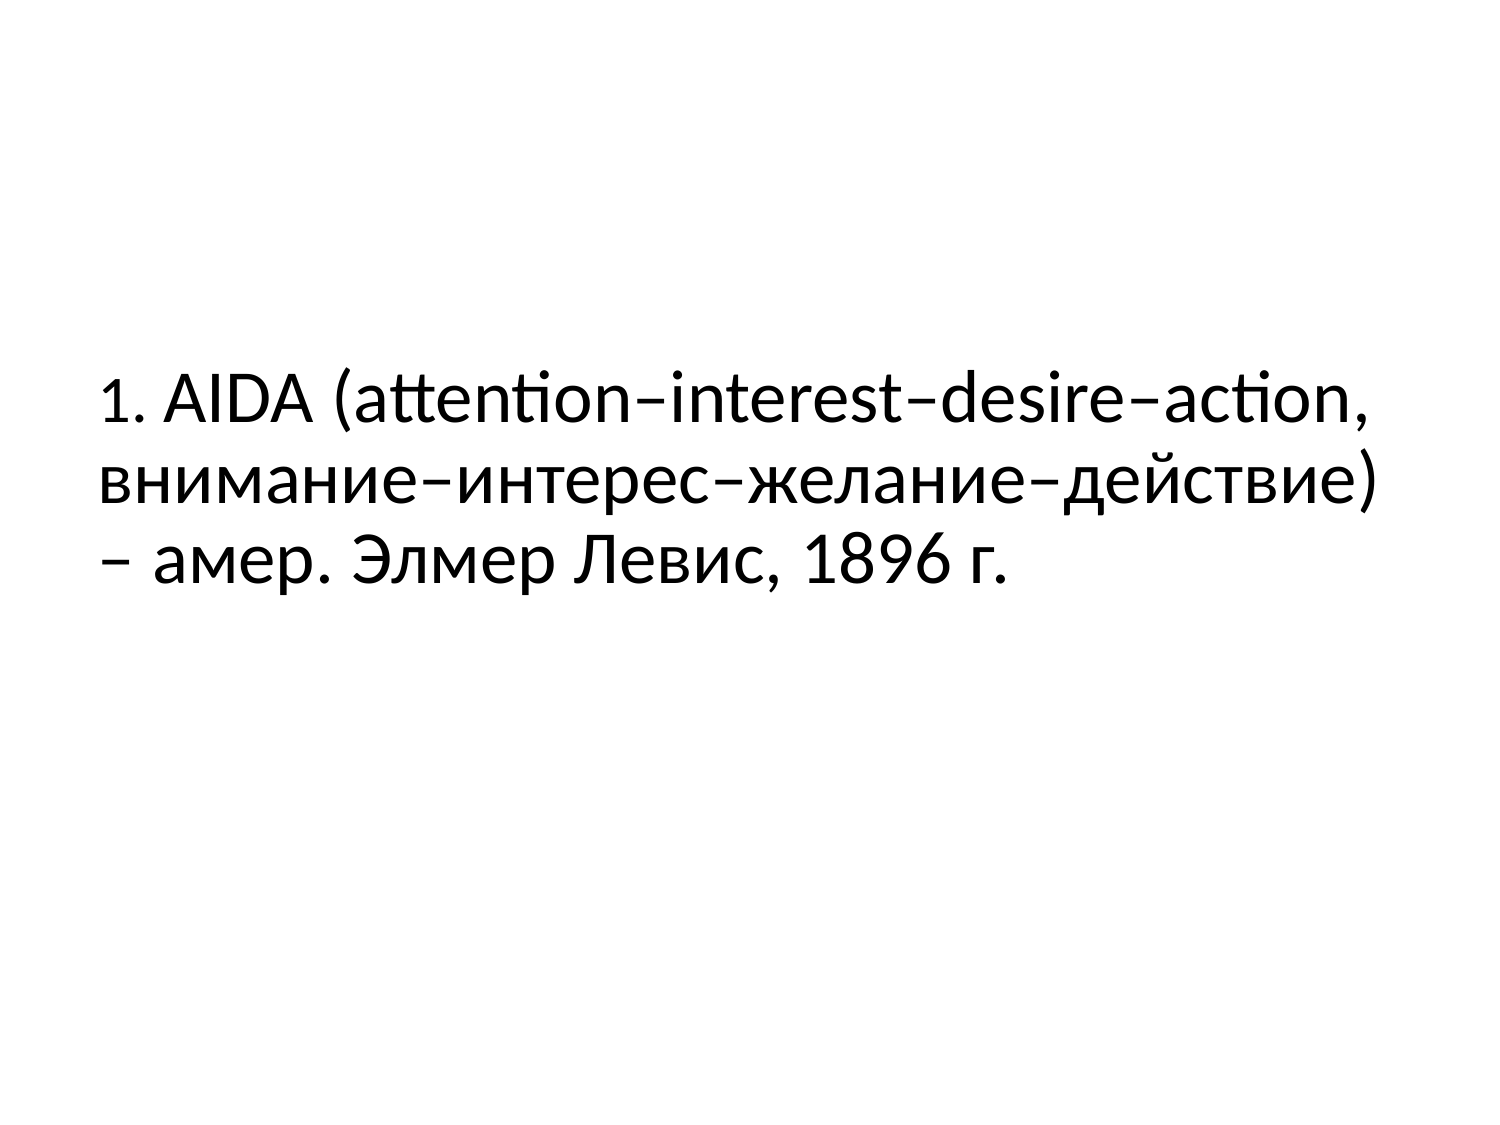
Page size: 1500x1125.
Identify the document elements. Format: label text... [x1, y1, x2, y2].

list 1. AIDA (attention–interest–desire–action, внимание–интерес–желание–действие) – амер. Элмер Левис, 1896 г. [64, 349, 1439, 941]
